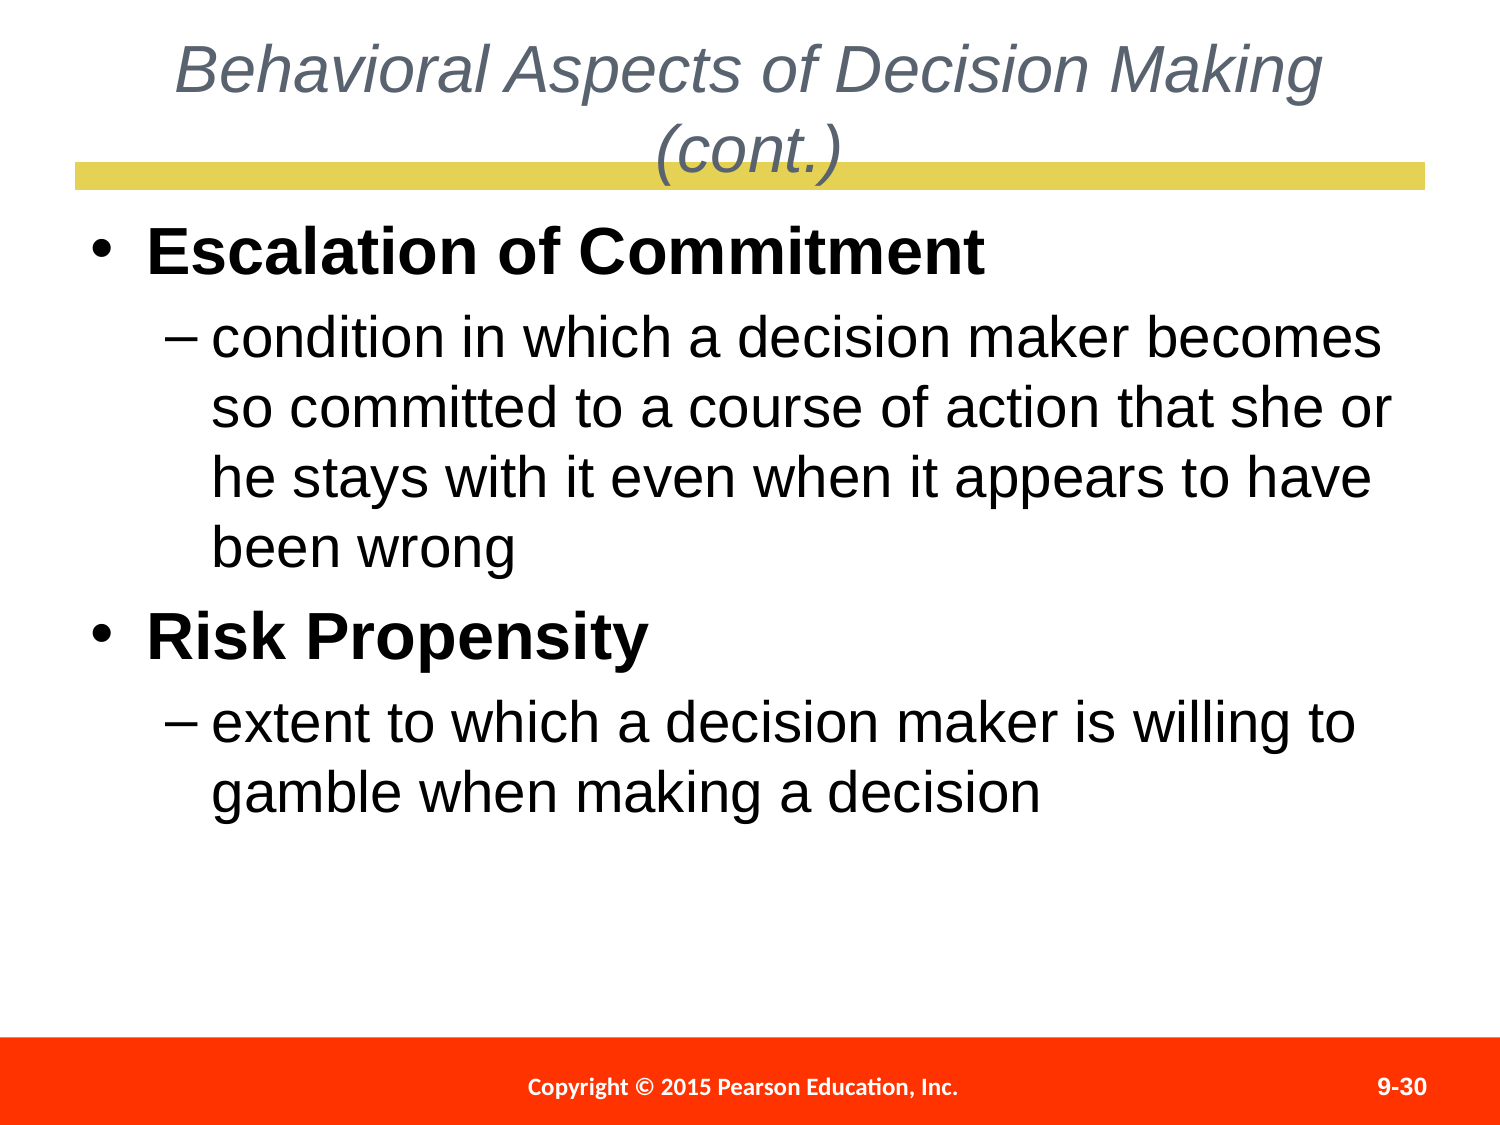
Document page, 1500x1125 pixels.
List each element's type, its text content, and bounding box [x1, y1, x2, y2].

title Behavioral Aspects of Decision Making (cont.) [74, 12, 1426, 199]
list Escalation of Commitment condition in which a decision maker becomes so committed to a course of action that she or he stays with it even when it appears to have been wrong Risk Propensity extent to which a decision maker is willing to gamble when making a decision [74, 199, 1426, 1006]
